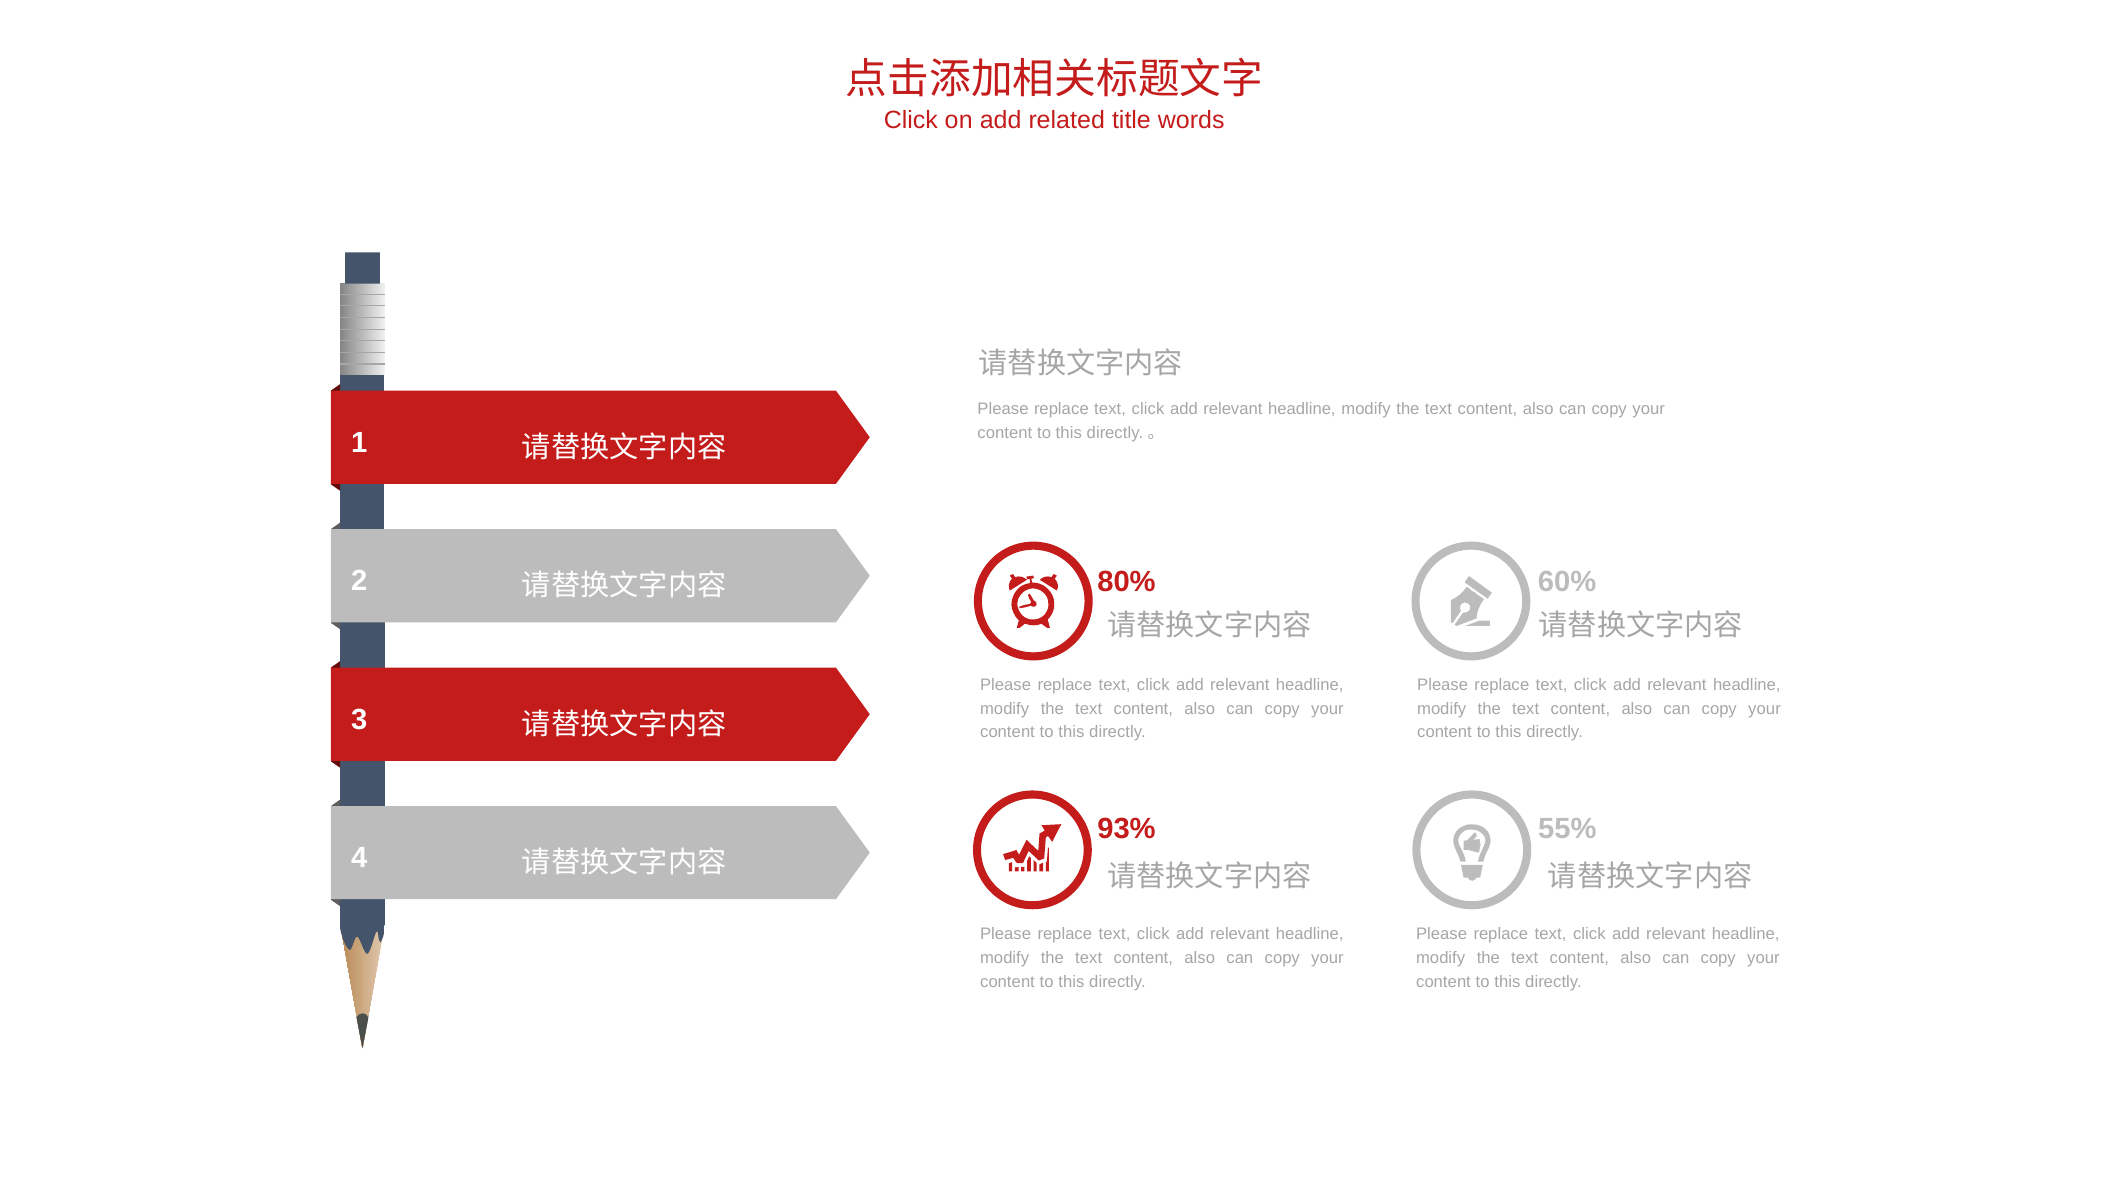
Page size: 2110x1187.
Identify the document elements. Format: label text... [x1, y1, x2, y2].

text_box [1045, 847, 1049, 872]
text_box Please replace text, click add relevant headline, modify the text content, also can copy your content to this directly. [965, 912, 1359, 999]
text_box [972, 540, 1092, 662]
text_box Click on add related title words [864, 95, 1246, 158]
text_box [330, 252, 870, 1049]
text_box Please replace text, click add relevant headline, modify the text content, also can copy your content to this directly. [965, 662, 1359, 749]
text_box [1410, 540, 1523, 662]
text_box Please replace text, click add relevant headline, modify the text content, also can copy your content to this directly. [1401, 912, 1795, 999]
text_box 80% [1082, 547, 1171, 605]
text_box 点击添加相关标题文字 [803, 44, 1307, 107]
text_box [1033, 860, 1037, 872]
text_box 55% [1523, 795, 1612, 853]
text_box [1008, 573, 1055, 628]
text_box [1039, 862, 1044, 872]
text_box 93% [1082, 795, 1171, 853]
text_box Please replace text, click add relevant headline, modify the text content, also can copy your content to this directly. [1402, 662, 1796, 749]
text_box [1450, 576, 1492, 626]
text_box 请替换文字内容 [963, 330, 1199, 386]
text_box [1453, 824, 1491, 862]
text_box [1003, 824, 1062, 864]
text_box 请替换文字内容 [1523, 592, 1759, 649]
text_box Please replace text, click add relevant headline, modify the text content, also can copy your content to this directly.。 [962, 386, 1681, 449]
text_box [1027, 856, 1031, 872]
text_box [1460, 864, 1483, 881]
text_box 60% [1523, 547, 1612, 605]
text_box [971, 789, 1092, 911]
text_box 请替换文字内容 [1092, 592, 1328, 649]
text_box [1008, 862, 1013, 872]
text_box [1411, 789, 1533, 911]
text_box 请替换文字内容 [1533, 842, 1768, 900]
text_box 请替换文字内容 [1092, 842, 1328, 900]
text_box [1039, 573, 1058, 591]
